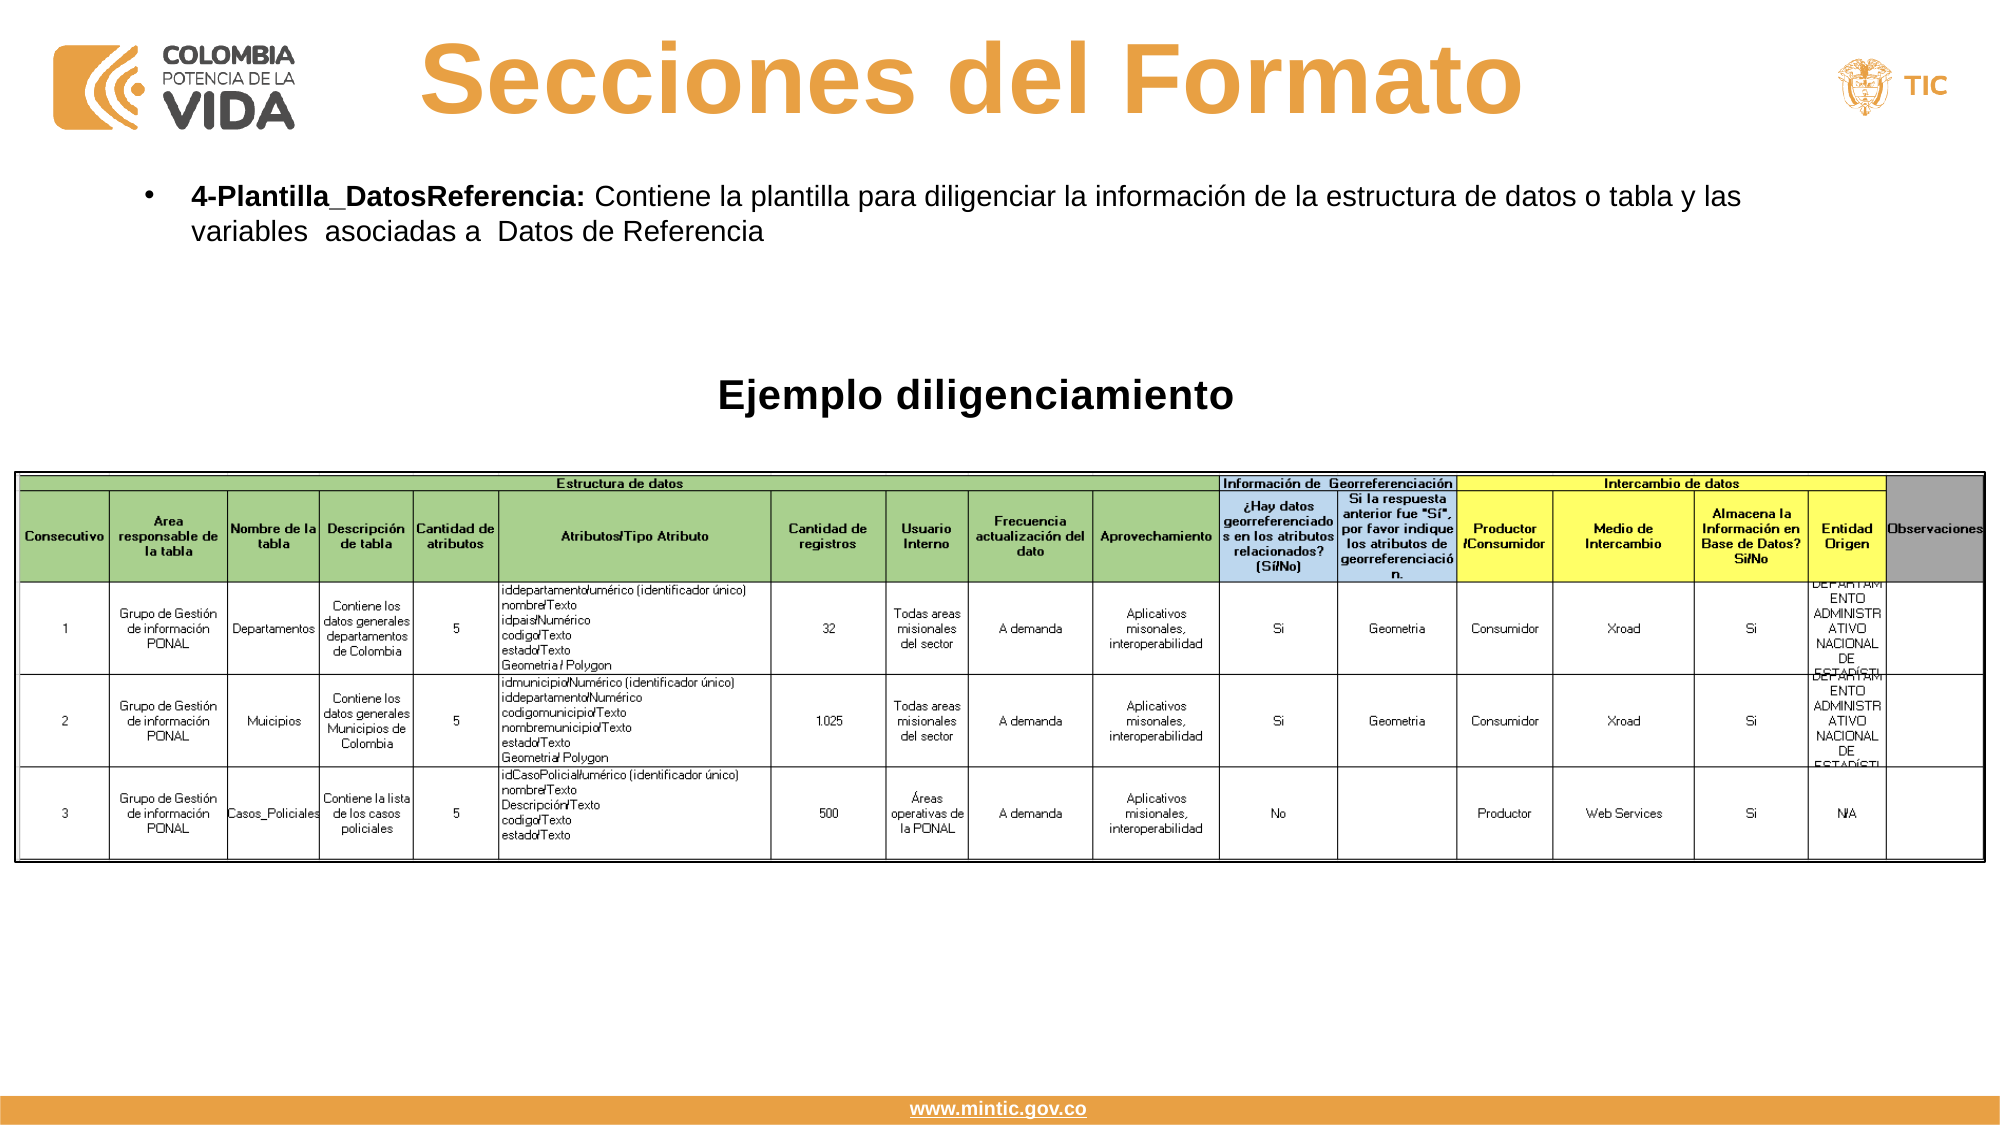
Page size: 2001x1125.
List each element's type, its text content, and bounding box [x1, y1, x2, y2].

text_box www.mintic.gov.co [908, 1094, 1092, 1120]
text_box 4-Plantilla_DatosReferencia: Contiene la plantilla para diligenciar la información de la estructura de datos o tabla y las variables asociadas a Datos de Referencia [144, 175, 1821, 248]
text_box Secciones del Formato [405, 6, 1560, 141]
text_box Ejemplo diligenciamiento [702, 360, 1373, 426]
picture [0, 0, 2001, 1125]
